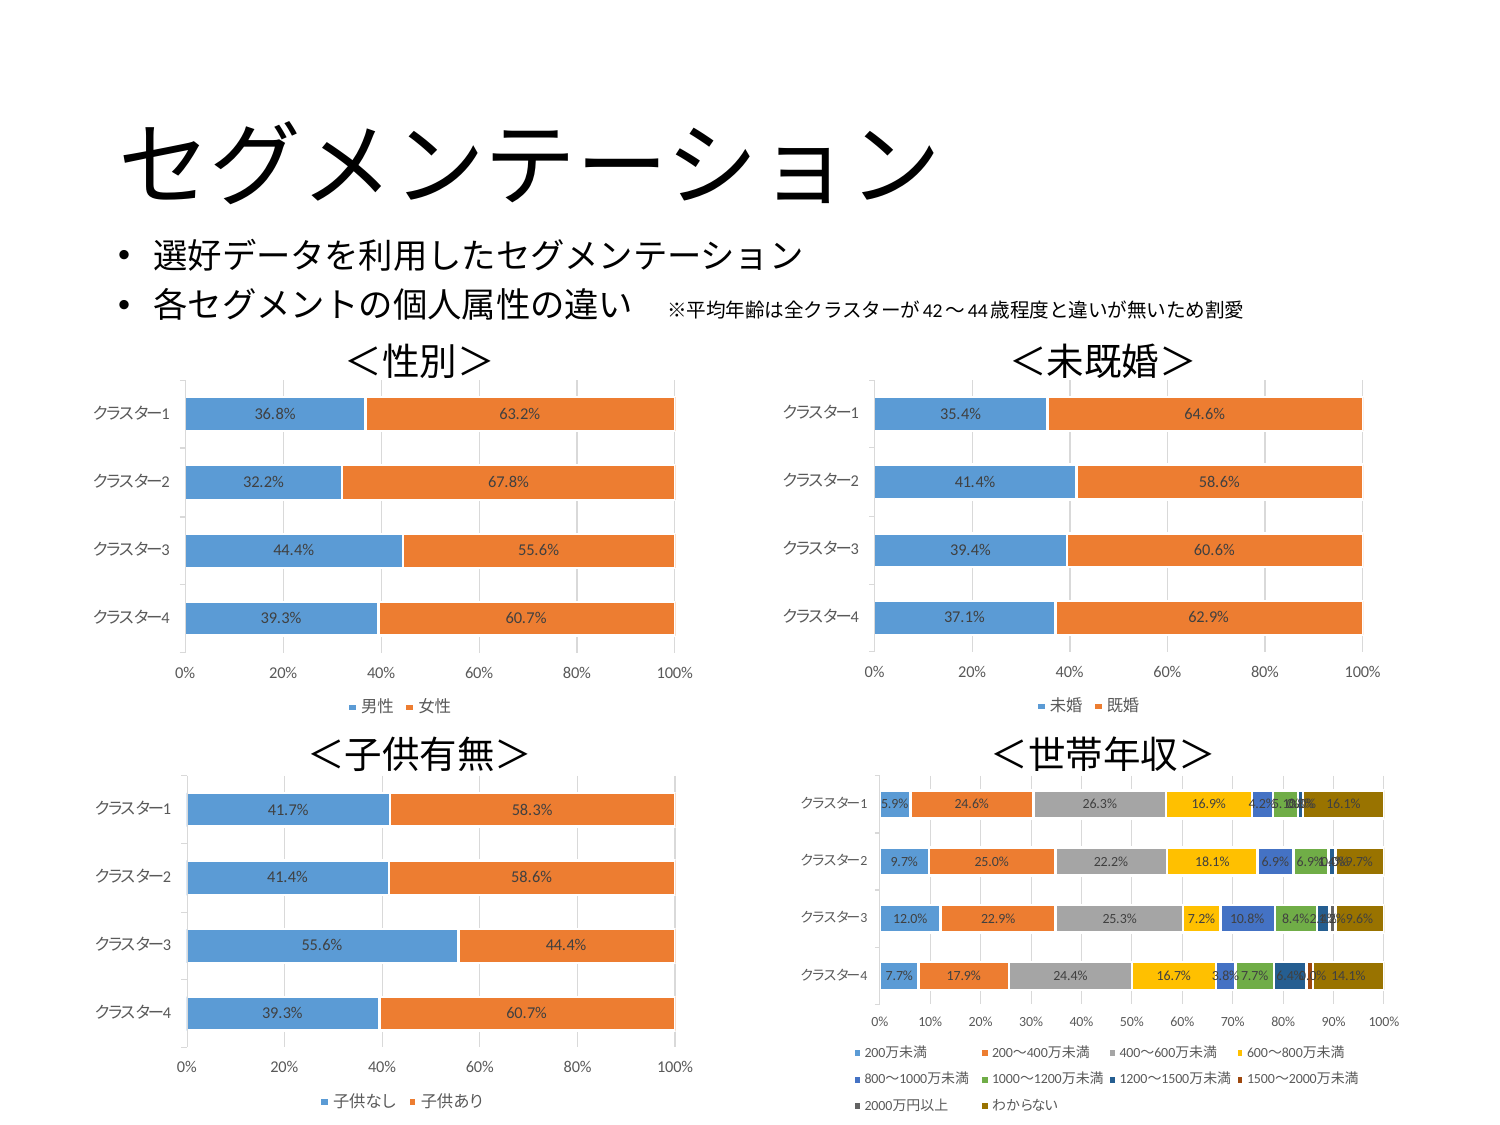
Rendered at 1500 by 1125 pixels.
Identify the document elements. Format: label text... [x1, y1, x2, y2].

list 選好データを利用したセグメンテーション 各セグメントの個人属性の違い ※平均年齢は全クラスターが42～44歳程度と違いが無いため割愛 [103, 231, 1451, 335]
text_box ＜子供有無＞ [292, 731, 548, 758]
text_box ＜未既婚＞ [994, 330, 1212, 363]
text_box ＜性別＞ [329, 330, 510, 363]
title セグメンテーション [103, 59, 1397, 231]
picture [790, 758, 1416, 1125]
picture [772, 363, 1397, 730]
text_box ＜世帯年収＞ [975, 730, 1231, 758]
picture [82, 363, 710, 731]
picture [84, 758, 710, 1125]
